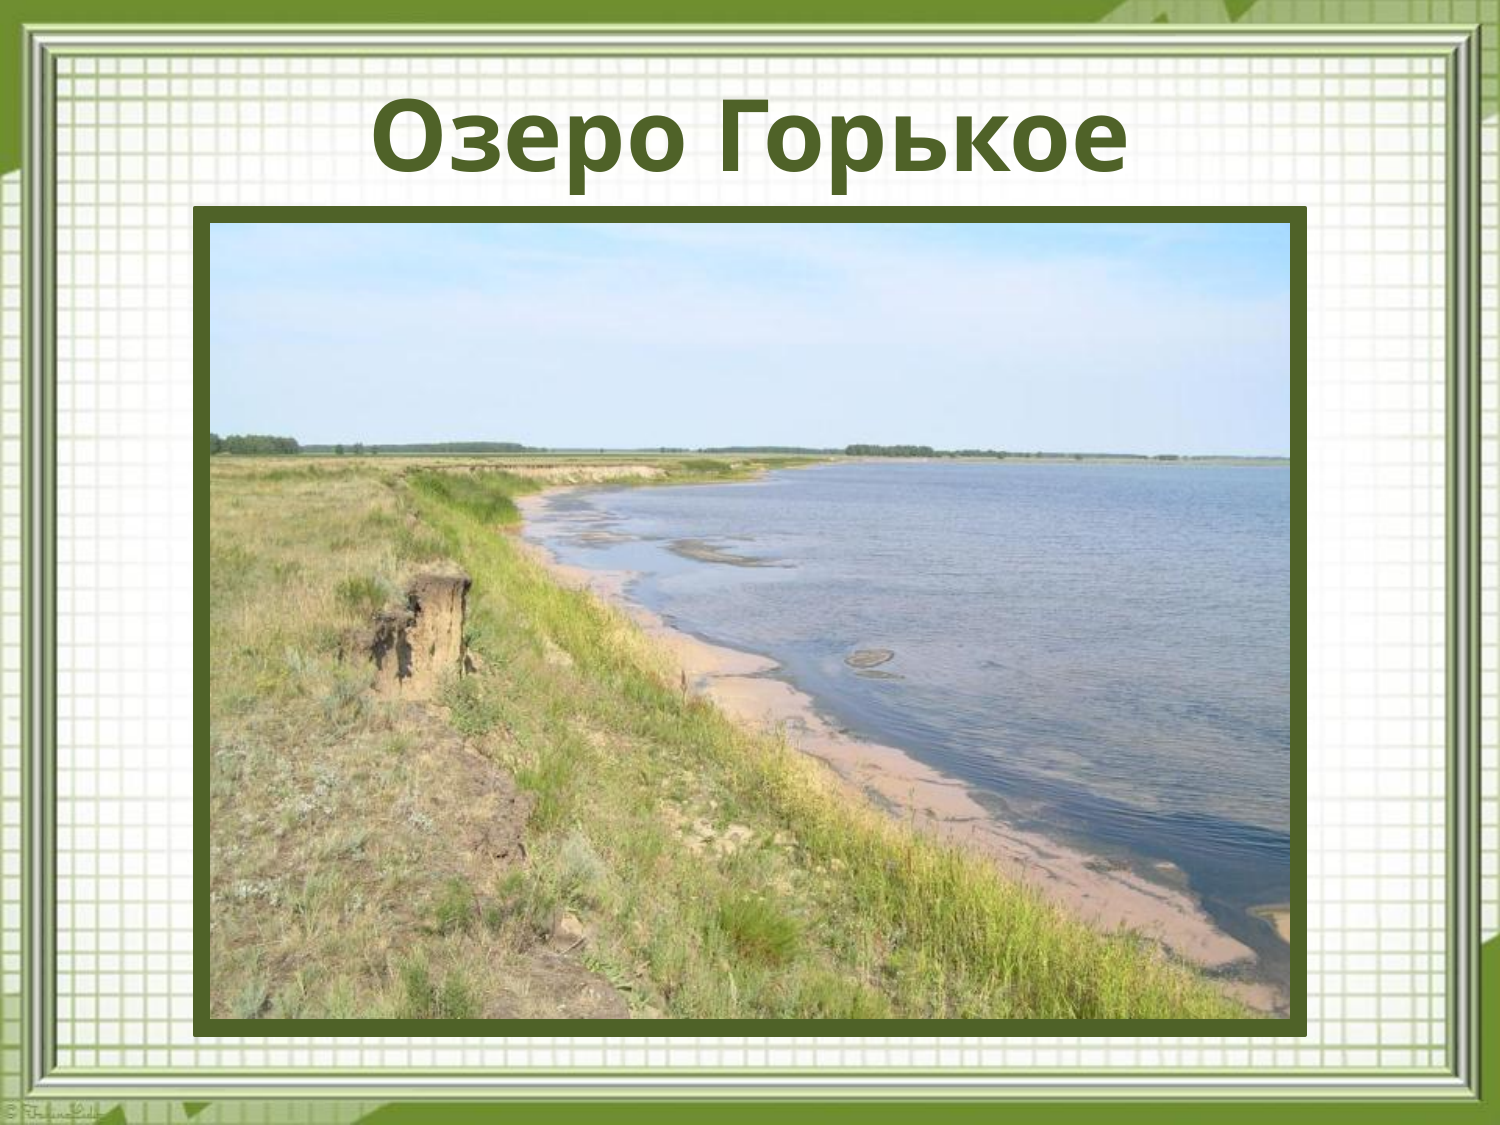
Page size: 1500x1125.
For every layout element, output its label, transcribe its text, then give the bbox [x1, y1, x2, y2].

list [206, 219, 1294, 1024]
text_box [193, 206, 1307, 1037]
picture [0, 0, 1500, 1125]
title Озеро Горькое [75, 78, 1425, 185]
